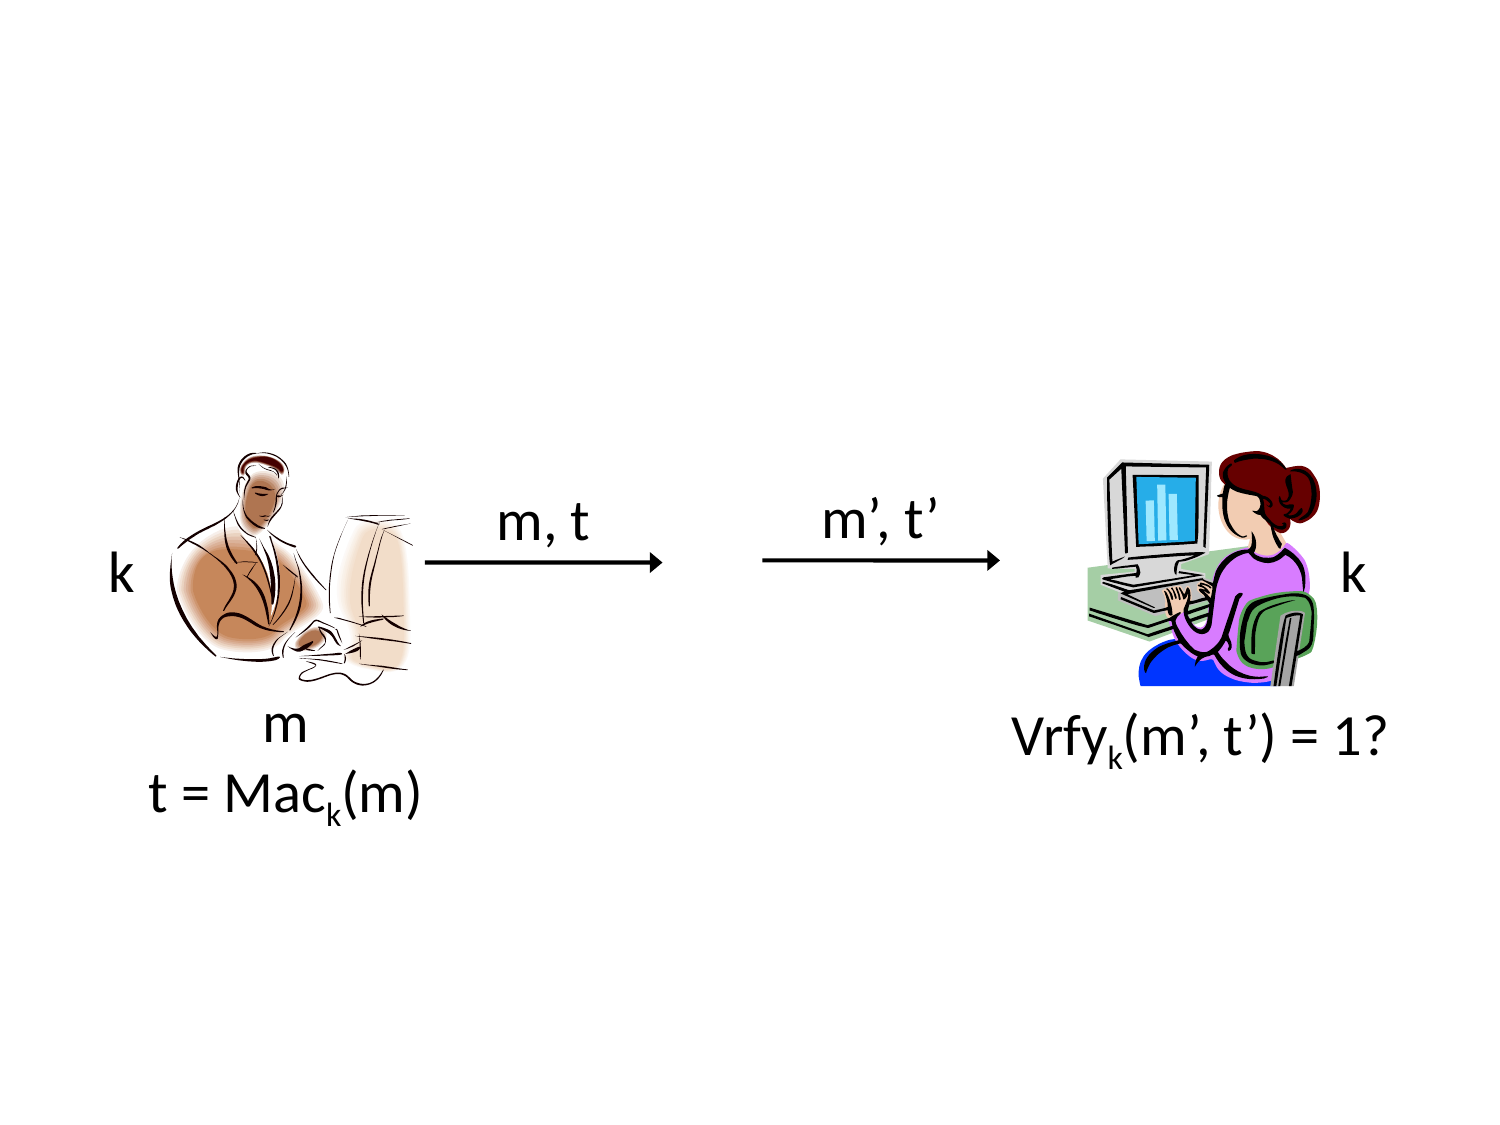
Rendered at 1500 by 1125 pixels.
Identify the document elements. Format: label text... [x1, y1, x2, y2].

picture [162, 450, 414, 689]
text_box Vrfyk(m’, t’) = 1? [996, 689, 1405, 784]
text_box m, t [481, 474, 606, 560]
picture [1087, 450, 1321, 689]
text_box k [93, 526, 150, 612]
text_box [424, 552, 663, 573]
text_box m t = Mack(m) [133, 676, 439, 841]
text_box k [1325, 526, 1382, 612]
text_box [762, 550, 1000, 571]
text_box m’, t’ [806, 472, 956, 558]
